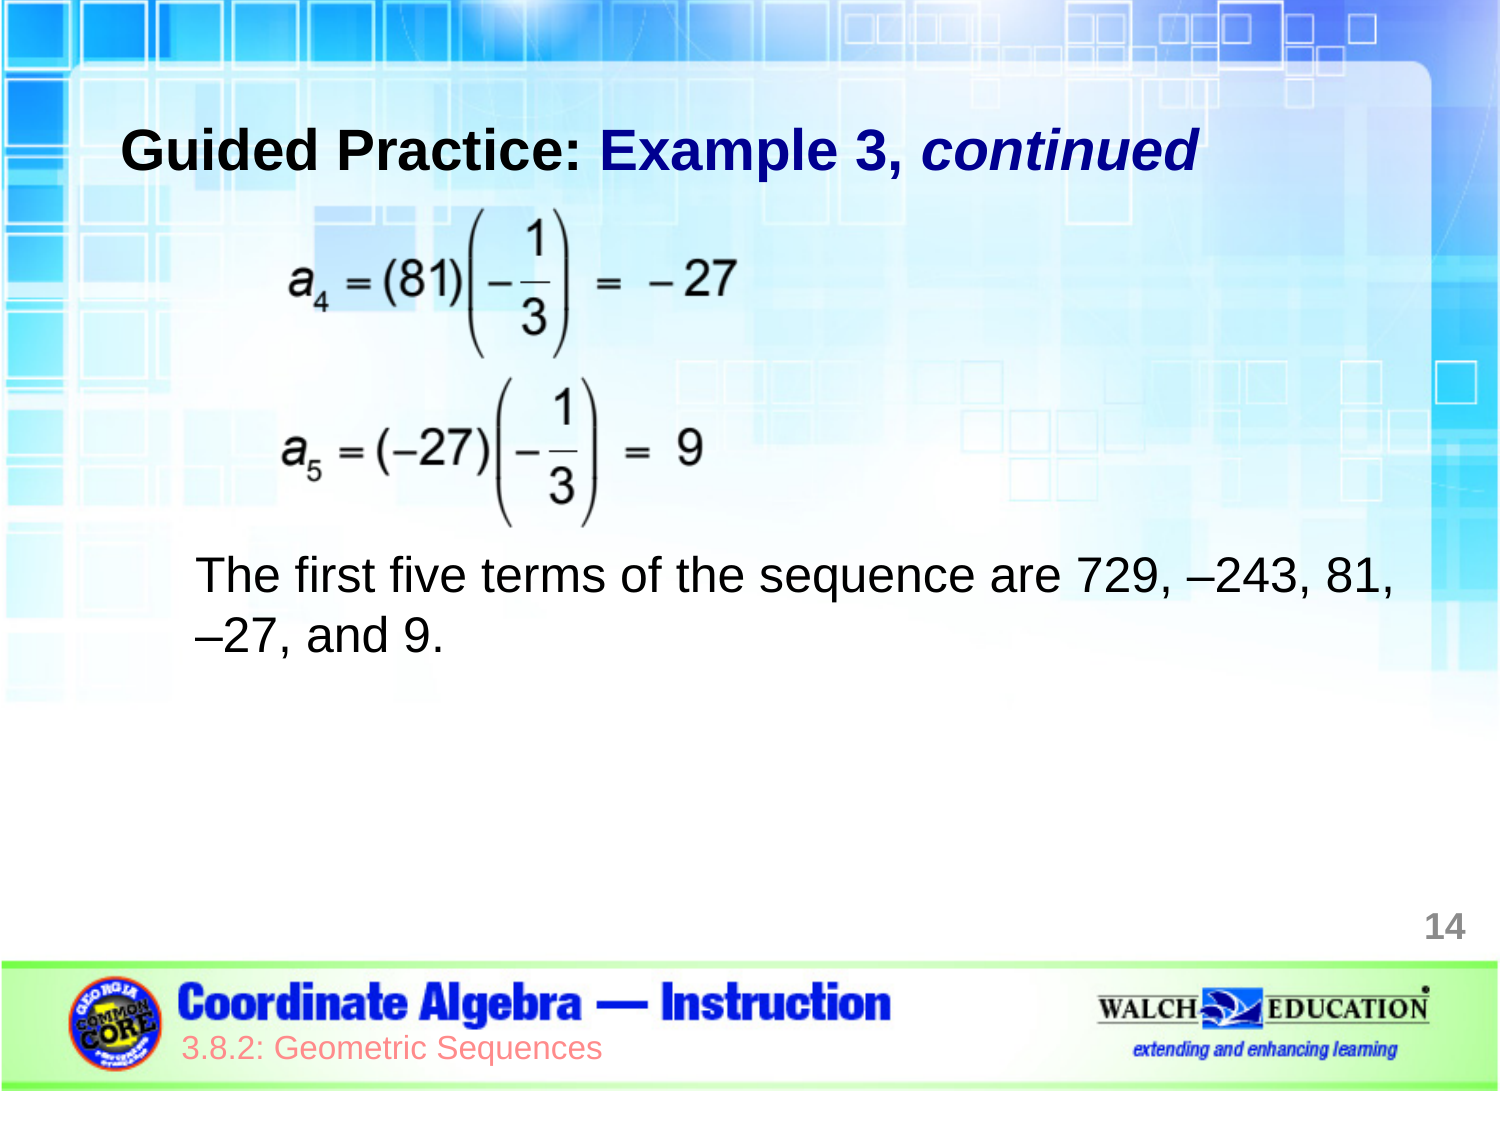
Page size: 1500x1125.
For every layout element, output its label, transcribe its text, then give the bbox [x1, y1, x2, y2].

footer 3.8.2: Geometric Sequences [166, 1024, 1080, 1069]
subtitle Guided Practice: Example 3, continued The first five terms of the sequence are 729, –243, 81, –27, and 9. [105, 105, 1419, 925]
picture [1, 0, 1500, 1091]
slide_number 14 [1361, 901, 1481, 949]
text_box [278, 372, 704, 528]
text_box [285, 203, 741, 359]
